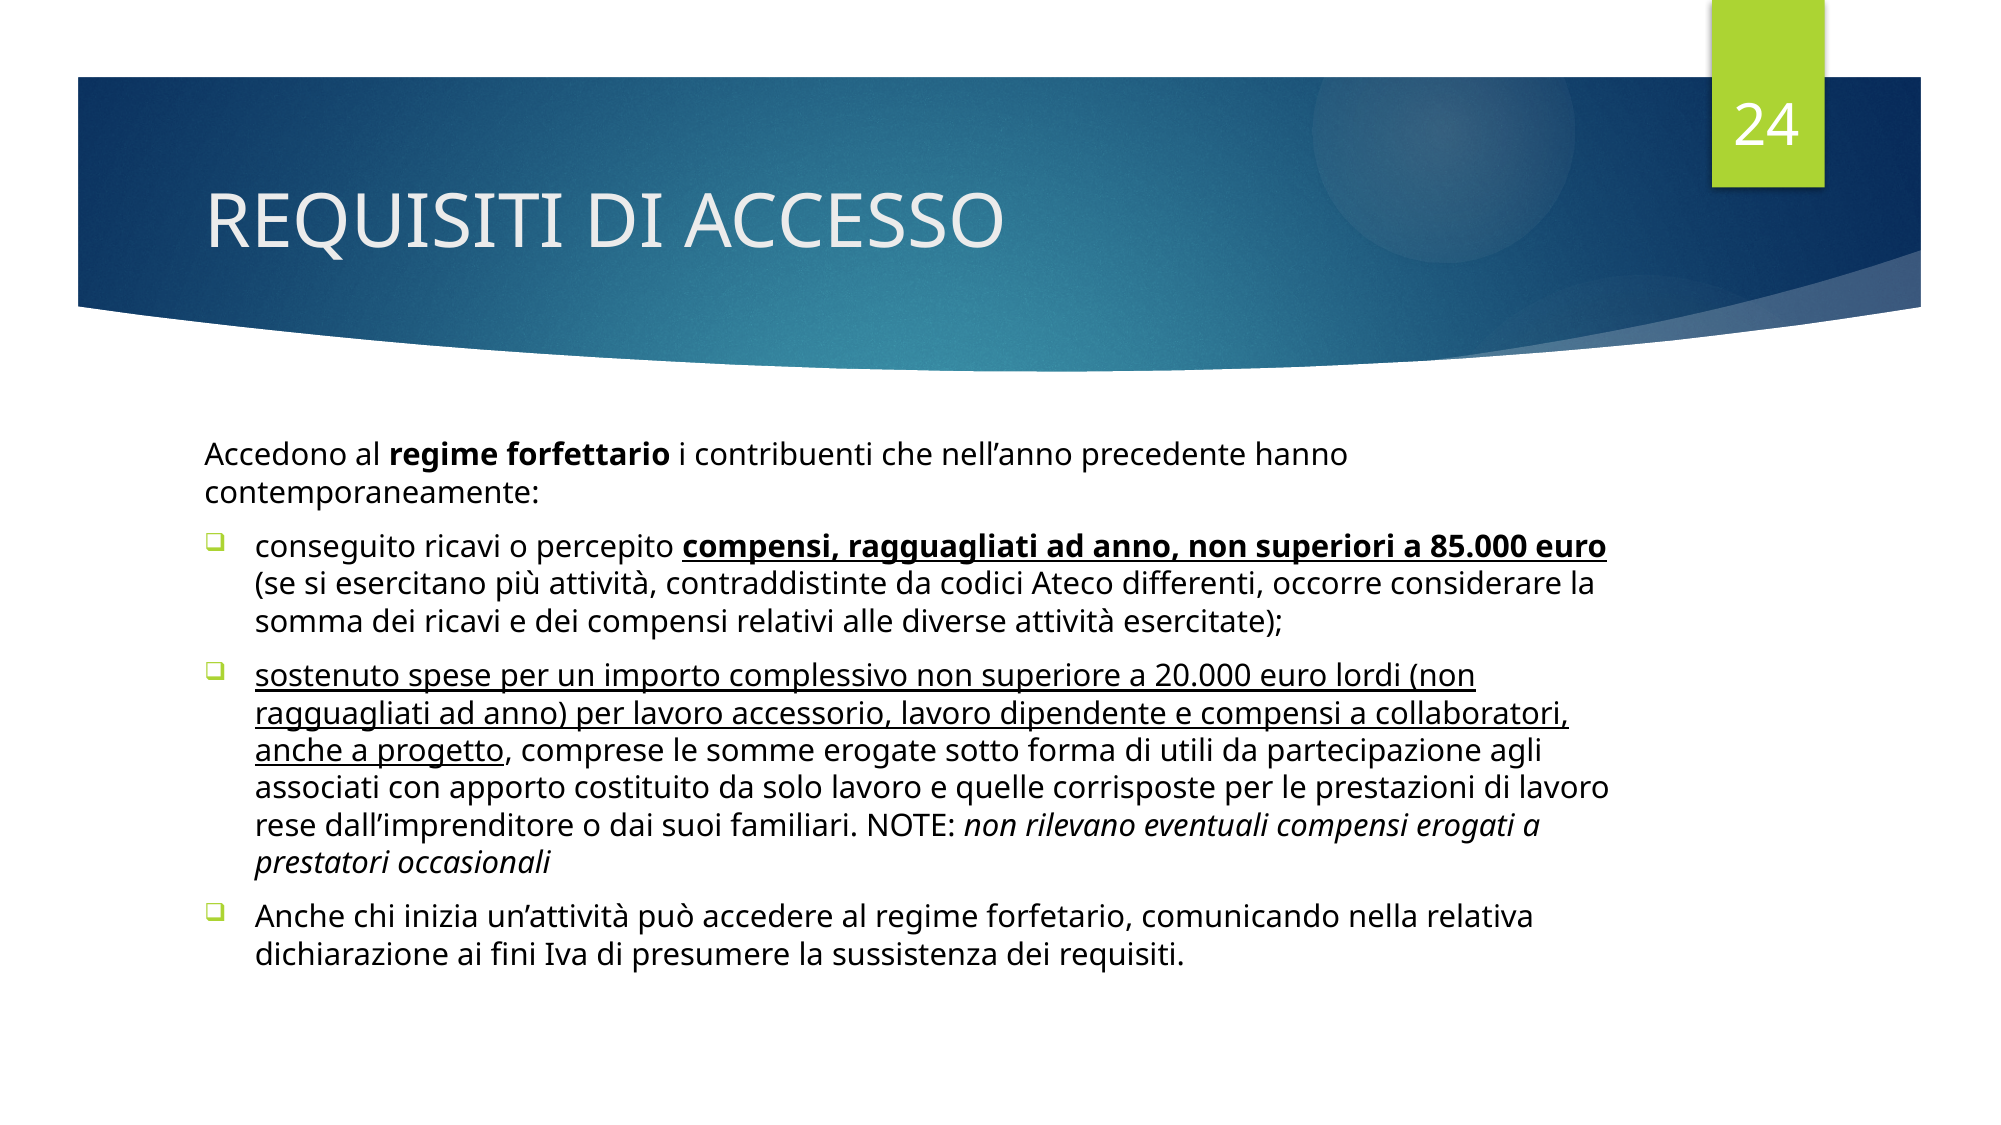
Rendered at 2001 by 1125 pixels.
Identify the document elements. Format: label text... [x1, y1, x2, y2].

slide_number 24 [1698, 48, 1836, 175]
list Accedono al regime forfettario i contribuenti che nell’anno precedente hanno contemporaneamente: conseguito ricavi o percepito compensi, ragguagliati ad anno, non superiori a 85.000 euro (se si esercitano più attività, contraddistinte da codici Ateco differenti, occorre considerare la somma dei ricavi e dei compensi relativi alle diverse attività esercitate); sostenuto spese per un importo complessivo non superiore a 20.000 euro lordi (non ragguagliati ad anno) per lavoro accessorio, lavoro dipendente e compensi a collaboratori, anche a progetto, comprese le somme erogate sotto forma di utili da partecipazione agli associati con apporto costituito da solo lavoro e quelle corrisposte per le prestazioni di lavoro rese dall’imprenditore o dai suoi familiari. NOTE: non rilevano eventuali compensi erogati a prestatori occasionali Anche chi inizia un’attività può accedere al regime forfetario, comunicando nella relativa dichiarazione ai fini Iva di presumere la sussistenza dei requisiti. [189, 427, 1627, 988]
title REQUISITI DI ACCESSO [189, 159, 1627, 276]
